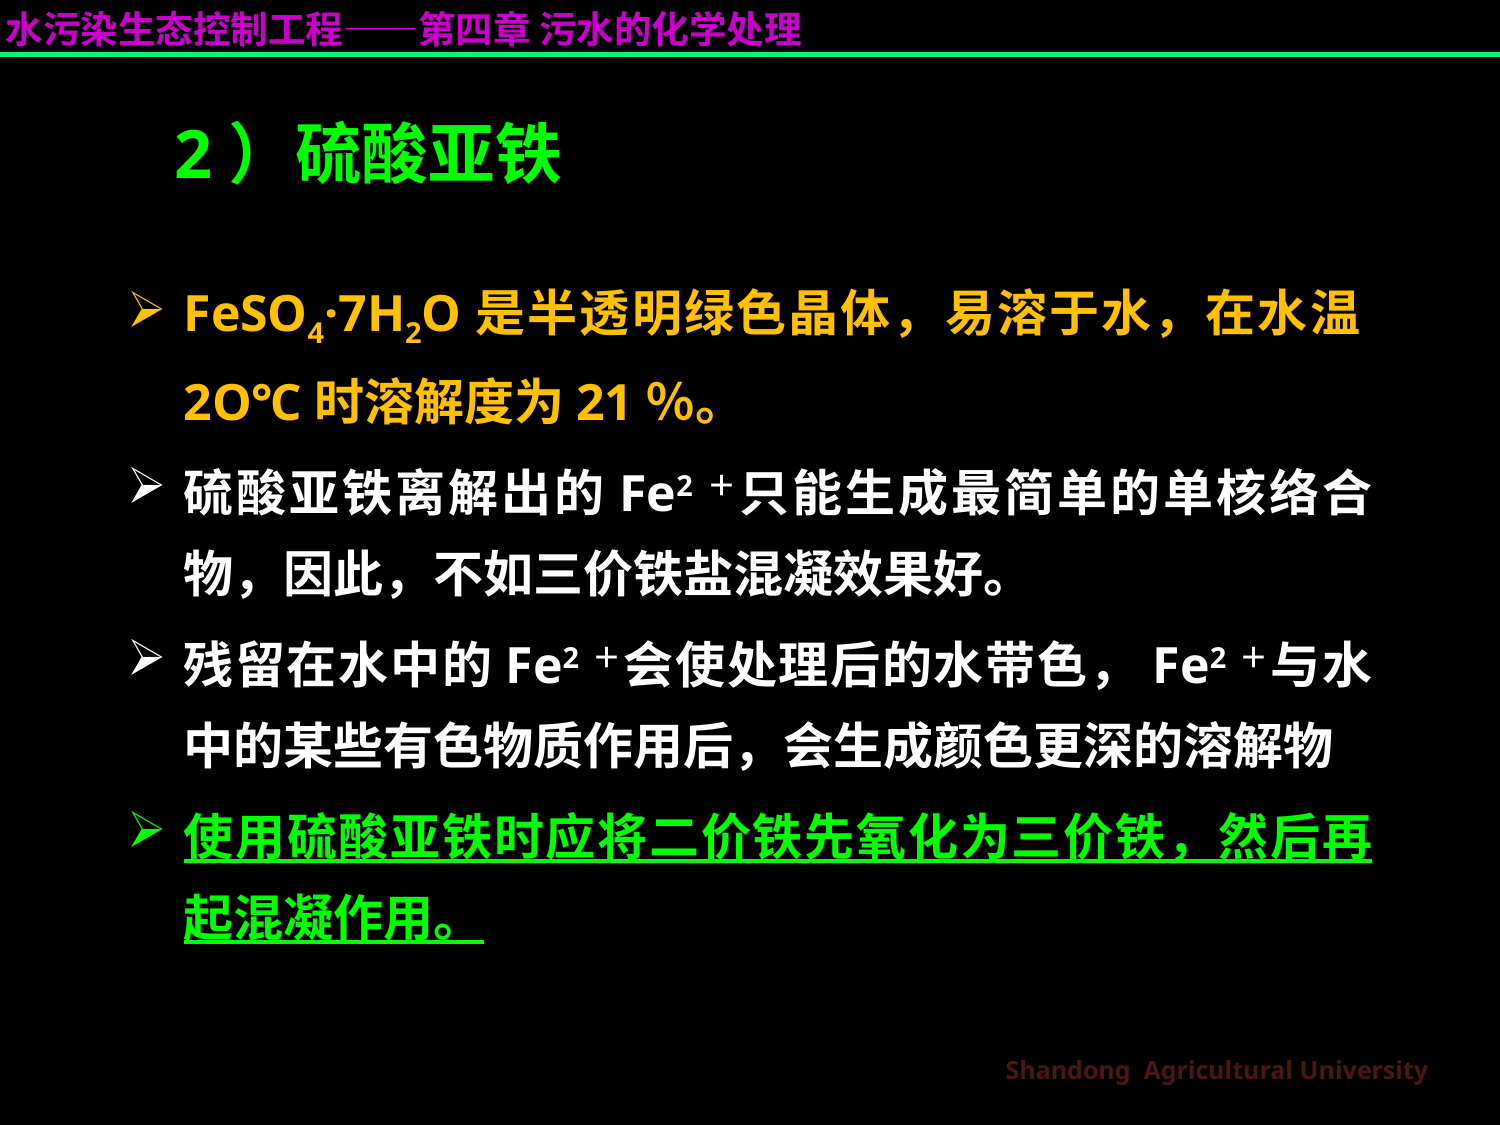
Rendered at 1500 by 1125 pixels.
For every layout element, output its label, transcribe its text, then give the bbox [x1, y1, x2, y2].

list FeSO4·7H2O是半透明绿色晶体，易溶于水，在水温2O℃时溶解度为21％。 硫酸亚铁离解出的Fe2＋只能生成最简单的单核络合物，因此，不如三价铁盐混凝效果好。 残留在水中的Fe2＋会使处理后的水带色，Fe2＋与水中的某些有色物质作用后，会生成颜色更深的溶解物 使用硫酸亚铁时应将二价铁先氧化为三价铁，然后再起混凝作用。 [112, 249, 1388, 988]
title 2）硫酸亚铁 [159, 101, 1435, 202]
